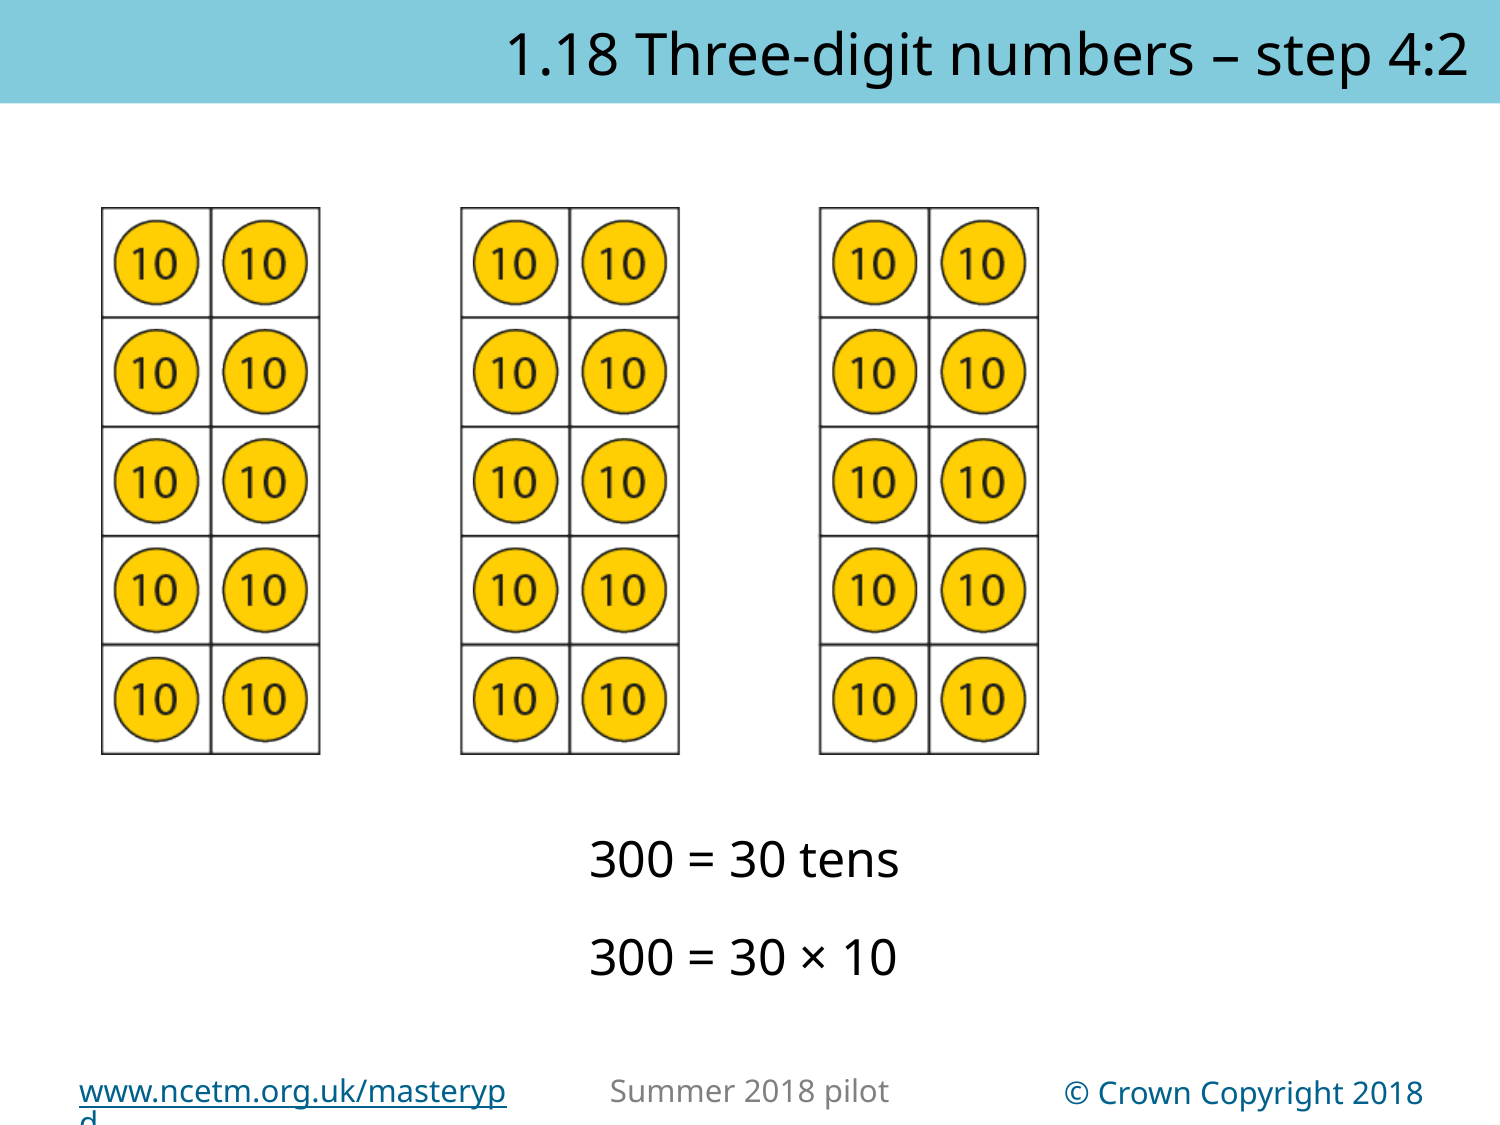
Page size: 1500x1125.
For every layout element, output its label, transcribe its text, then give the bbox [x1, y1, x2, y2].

text_box 300 = 30 × 10 [574, 918, 1033, 994]
list 1.18 Three-digit numbers – step 4:2 [0, 0, 1500, 104]
picture [101, 207, 1399, 756]
text_box 300 = 30 tens [574, 819, 1033, 895]
